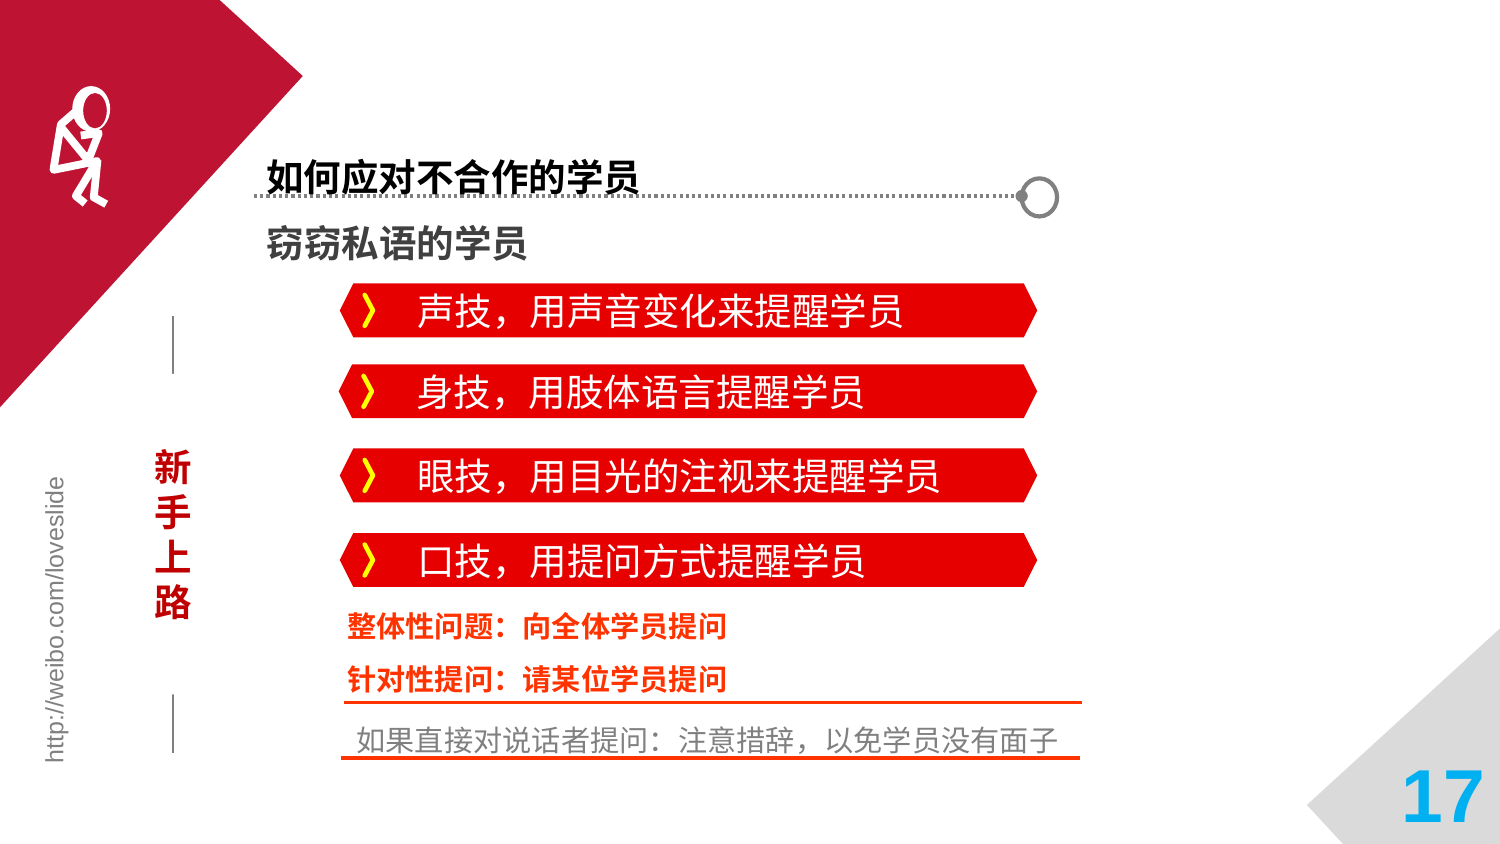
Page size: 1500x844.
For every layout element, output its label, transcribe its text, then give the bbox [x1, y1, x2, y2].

text_box [1306, 628, 1500, 844]
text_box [53, 85, 111, 205]
text_box 17 [1376, 764, 1500, 822]
text_box 新手上路 [177, 373, 211, 695]
text_box [361, 373, 374, 410]
text_box [362, 292, 376, 329]
text_box 窃窃私语的学员 [251, 222, 643, 273]
text_box 整体性问题：向全体学员提问 针对性提问：请某位学员提问 [332, 583, 847, 696]
text_box [0, 0, 303, 408]
text_box 新手上路 [135, 373, 168, 695]
text_box [362, 542, 376, 578]
text_box [362, 457, 376, 494]
text_box 眼技，用目光的注视来提醒学员 [337, 446, 1040, 505]
text_box 声技，用声音变化来提醒学员 [337, 281, 1040, 340]
text_box http://weibo.com/loveslide [30, 461, 76, 779]
text_box 身技，用肢体语言提醒学员 [336, 362, 1040, 421]
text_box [253, 178, 1058, 217]
text_box 如果直接对说话者提问：注意措辞，以免学员没有面子 [332, 696, 1083, 765]
text_box 如何应对不合作的学员 [251, 124, 683, 178]
text_box 口技，用提问方式提醒学员 [337, 530, 1040, 589]
